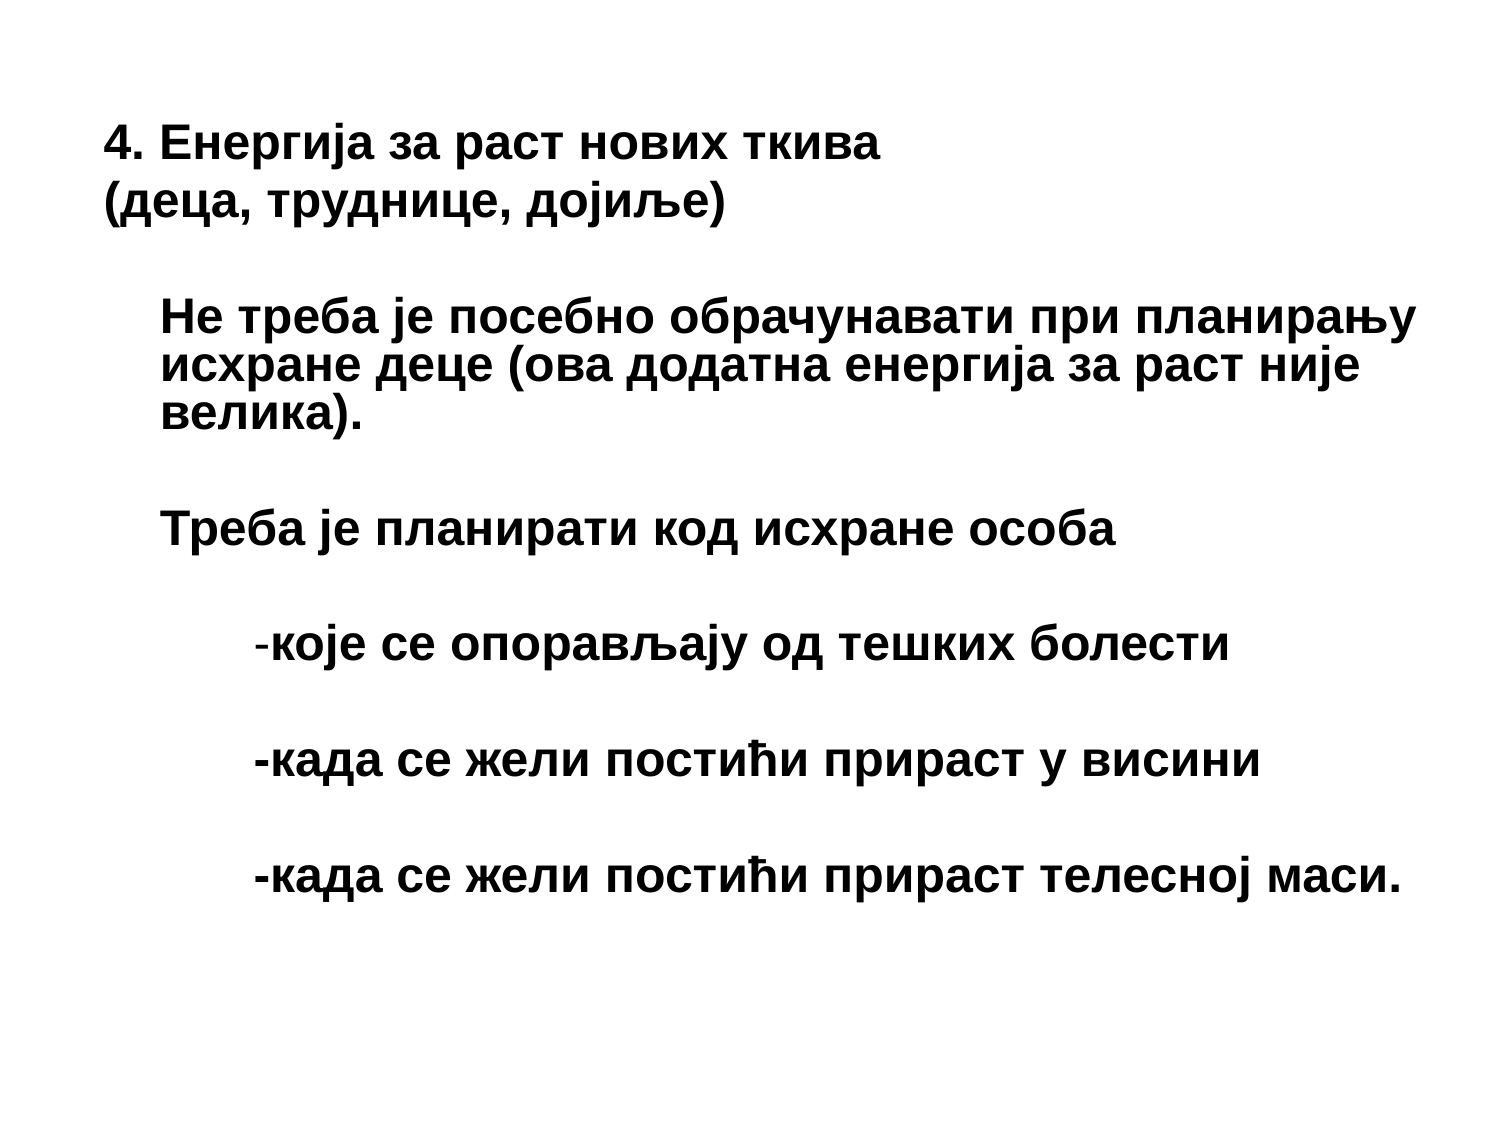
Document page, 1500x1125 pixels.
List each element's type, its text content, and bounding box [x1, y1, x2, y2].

list 4. Енергија за раст нових ткива (деца, труднице, дојиље) Не треба је посебно обрачунавати при планирању исхране деце (ова додатна енергија за раст није велика). Треба је планирати код исхране особа -које се опорављају од тешких болести -када се жели постићи прираст у висини -када се жели постићи прираст телесној маси. [88, 113, 1436, 1007]
